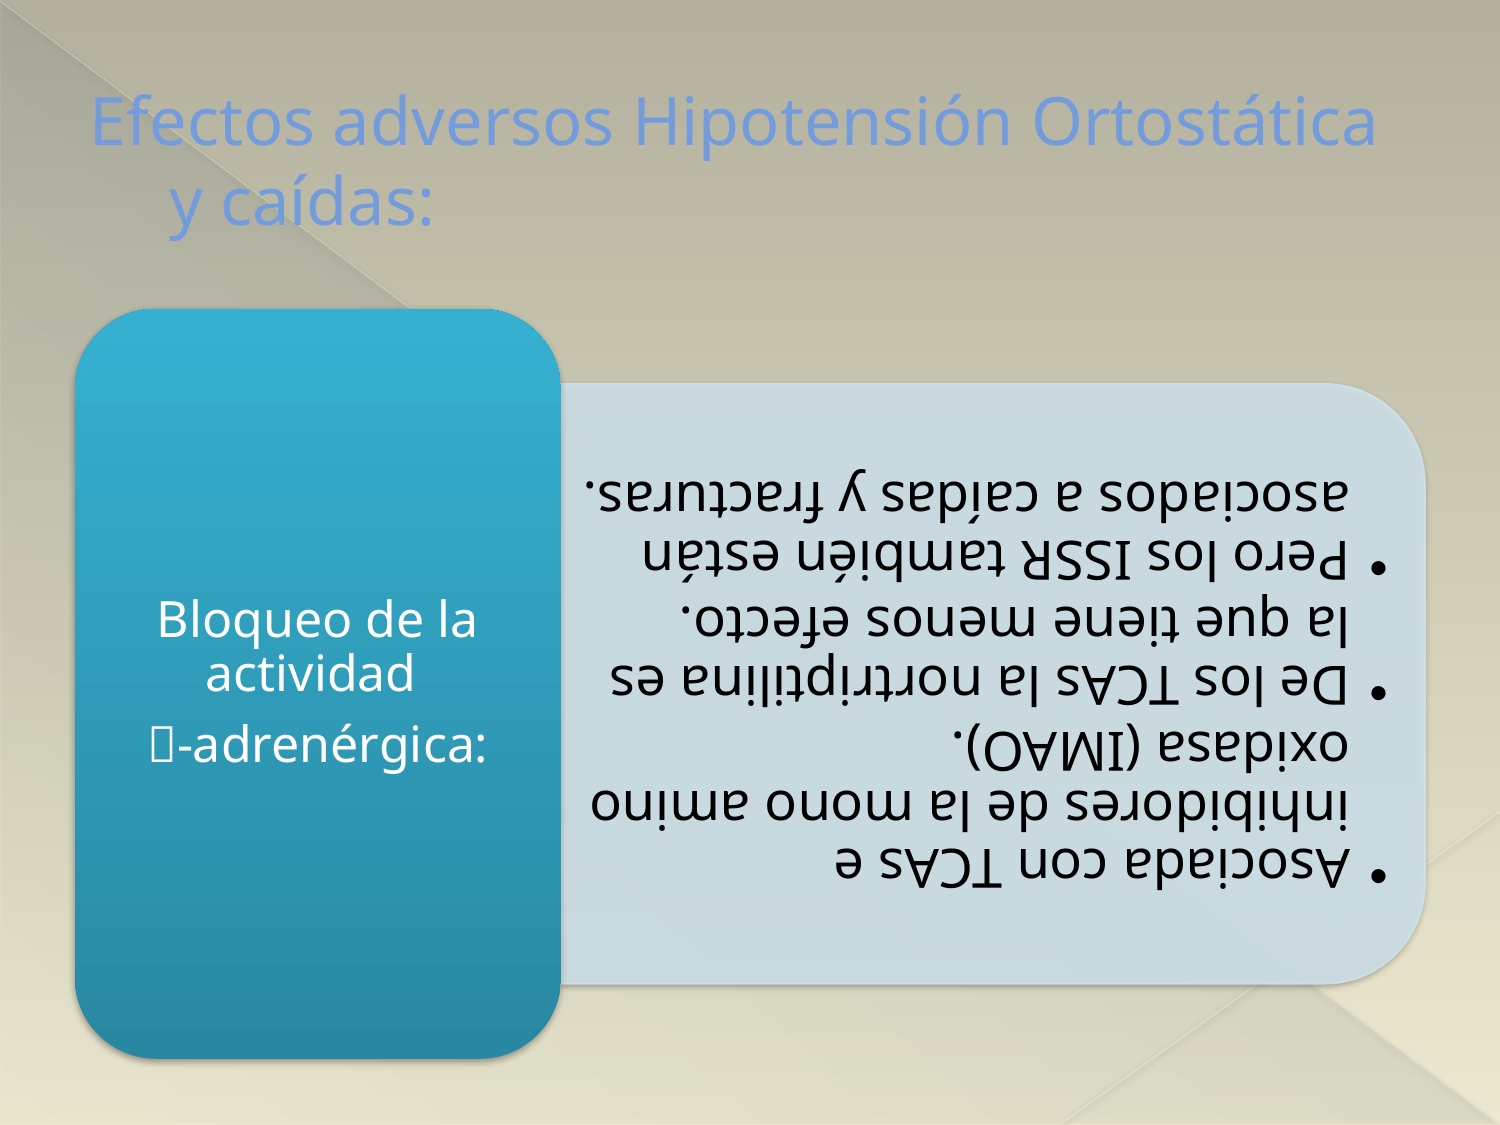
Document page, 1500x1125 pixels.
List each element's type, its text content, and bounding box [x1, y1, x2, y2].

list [74, 308, 1426, 1060]
title Efectos adversos Hipotensión Ortostática y caídas: [75, 43, 1425, 274]
